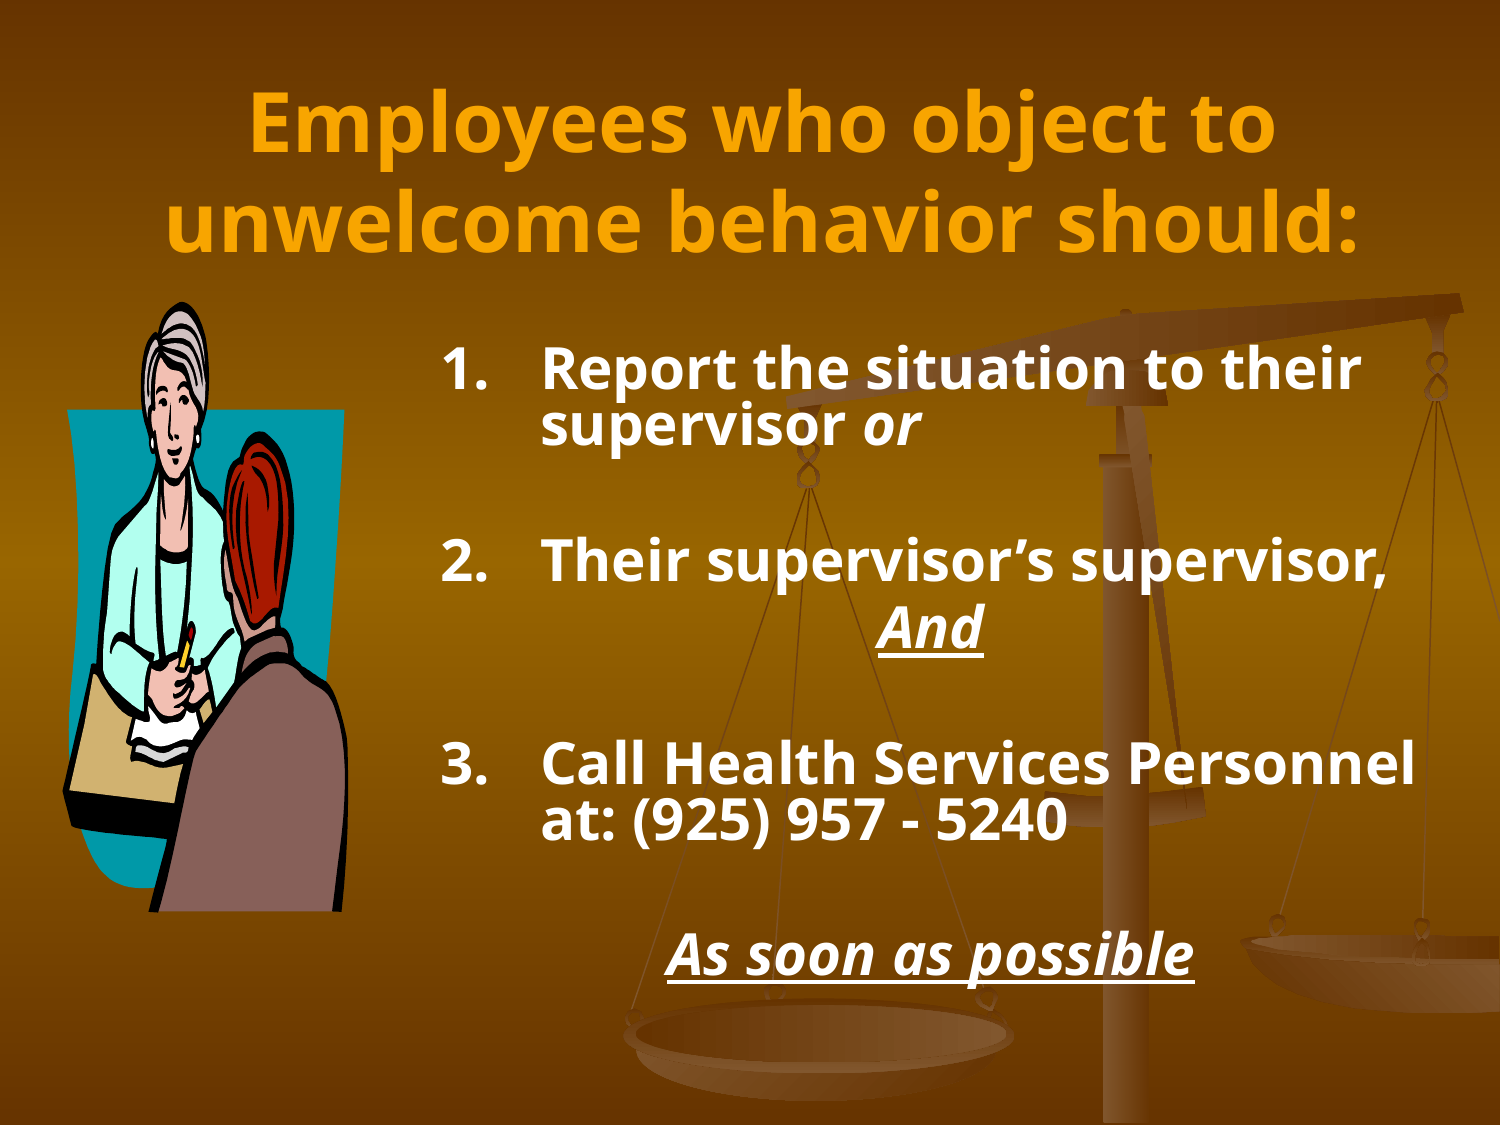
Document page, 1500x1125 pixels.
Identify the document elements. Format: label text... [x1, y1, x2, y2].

title Employees who object to unwelcome behavior should: [87, 74, 1438, 263]
list 1. Report the situation to their supervisor or 2. Their supervisor’s supervisor, And 3. Call Health Services Personnel at: (925) 957 - 5240 As soon as possible [424, 337, 1438, 1006]
picture [62, 299, 351, 913]
